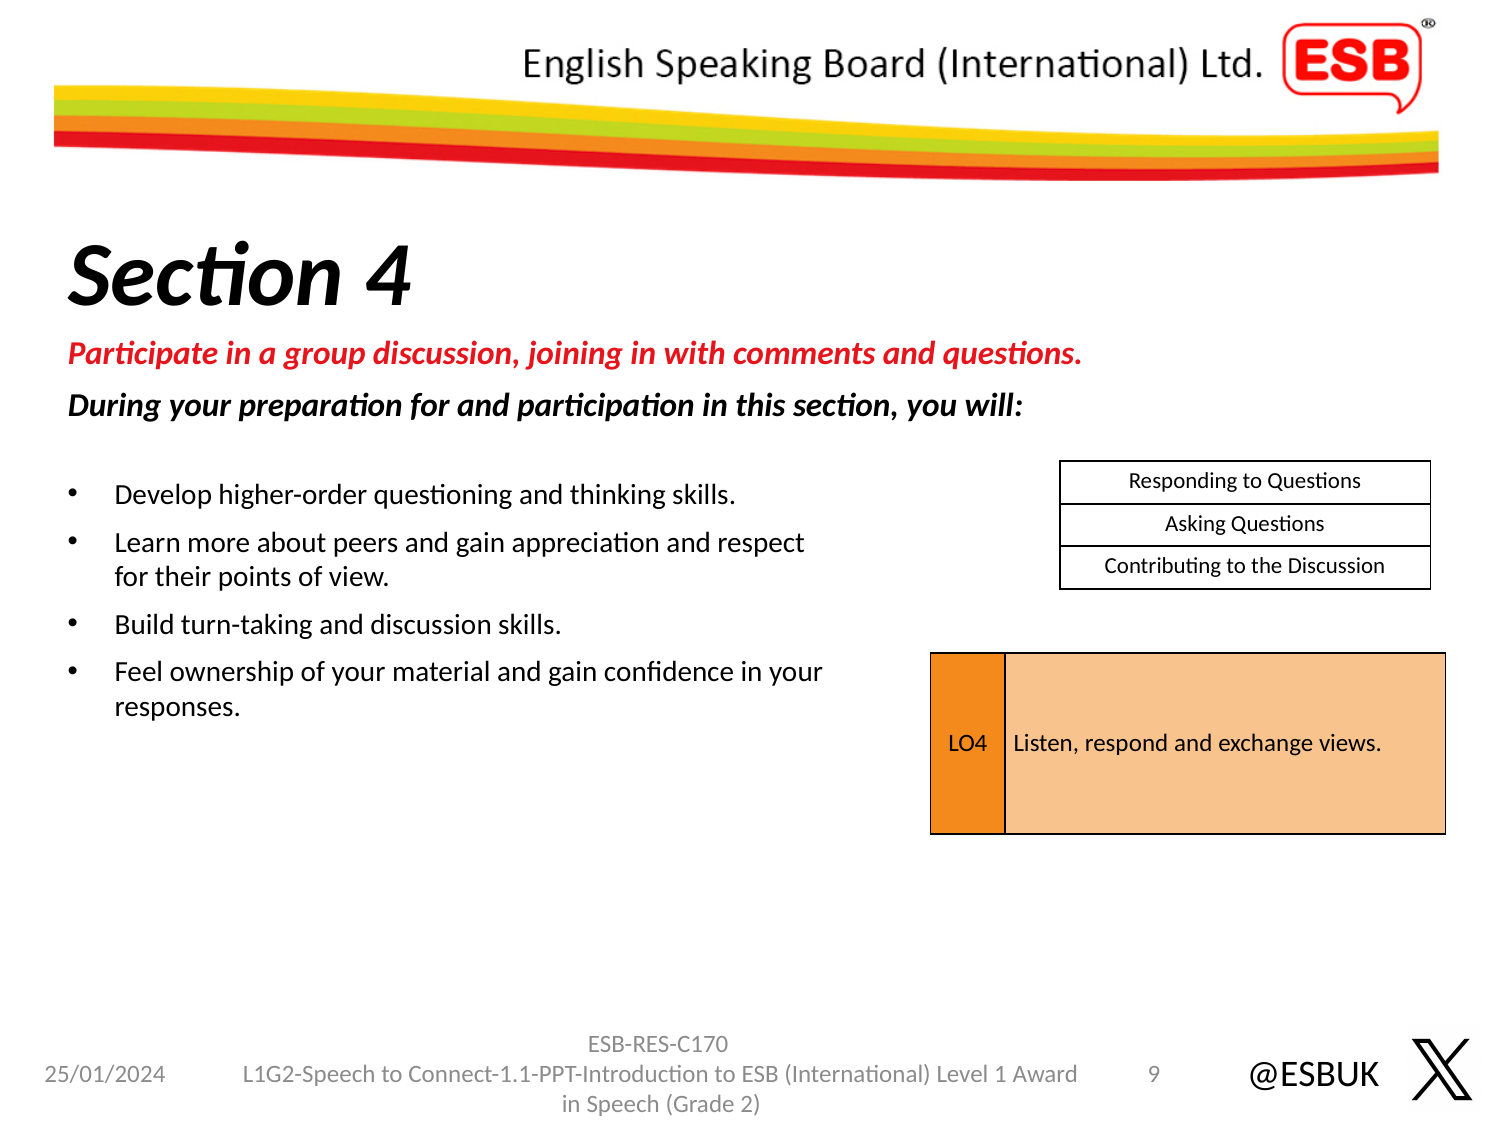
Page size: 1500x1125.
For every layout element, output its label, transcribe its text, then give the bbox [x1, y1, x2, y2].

text_box Develop higher-order questioning and thinking skills. Learn more about peers and gain appreciation and respect for their points of view. Build turn-taking and discussion skills. Feel ownership of your material and gain confidence in your responses. [53, 467, 857, 730]
table_header Listen, respond and exchange views. [1006, 654, 1445, 833]
table_header LO4 [931, 654, 1004, 833]
footer ESB-RES-C170 L1G2-Speech to Connect-1.1-PPT-Introduction to ESB (International) Level 1 Award in Speech (Grade 2) [218, 1042, 930, 1103]
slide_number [29, 1042, 218, 1103]
text_box Participate in a group discussion, joining in with comments and questions. During your preparation for and participation in this section, you will: [53, 323, 1436, 431]
picture [1403, 1026, 1484, 1113]
table_cell Asking Questions [1061, 505, 1430, 545]
table_cell Contributing to the Discussion [1061, 547, 1430, 588]
slide_number 9 [930, 1042, 1176, 1103]
picture [0, 0, 1500, 189]
title Section 4 [53, 166, 1347, 323]
table_header Responding to Questions [1061, 462, 1430, 503]
